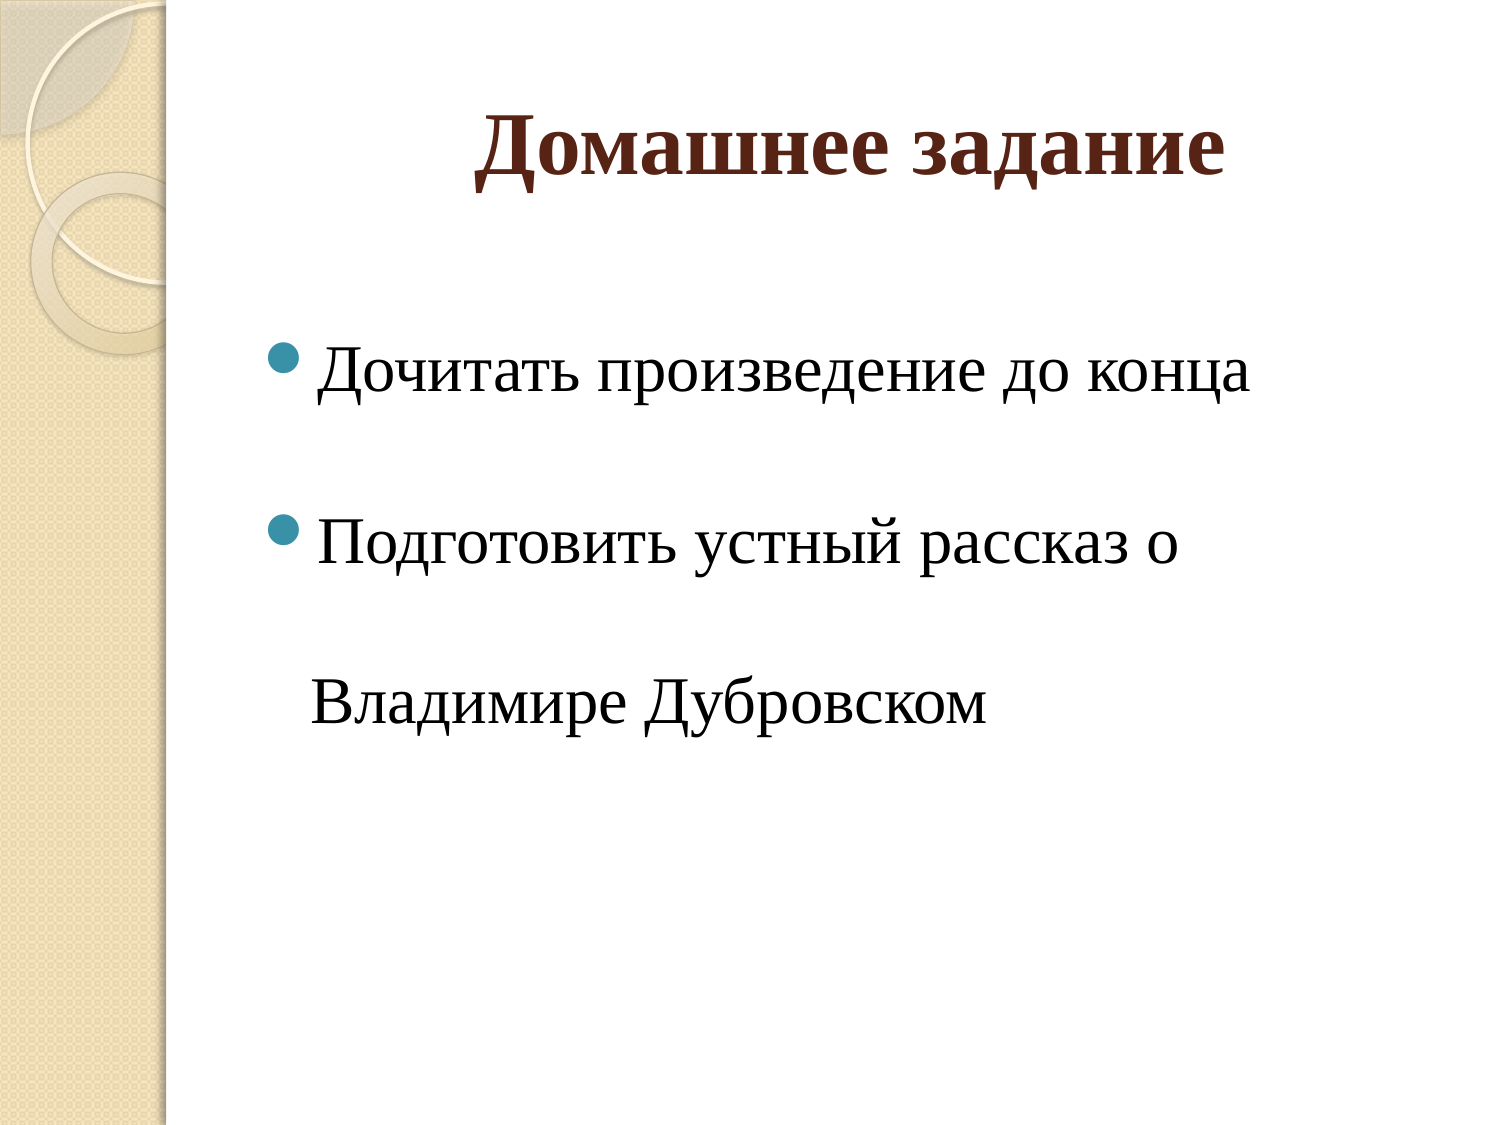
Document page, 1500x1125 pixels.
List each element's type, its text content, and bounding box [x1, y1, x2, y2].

list Дочитать произведение до конца Подготовить устный рассказ о Владимире Дубровском [235, 237, 1466, 1025]
title Домашнее задание [235, 45, 1466, 233]
